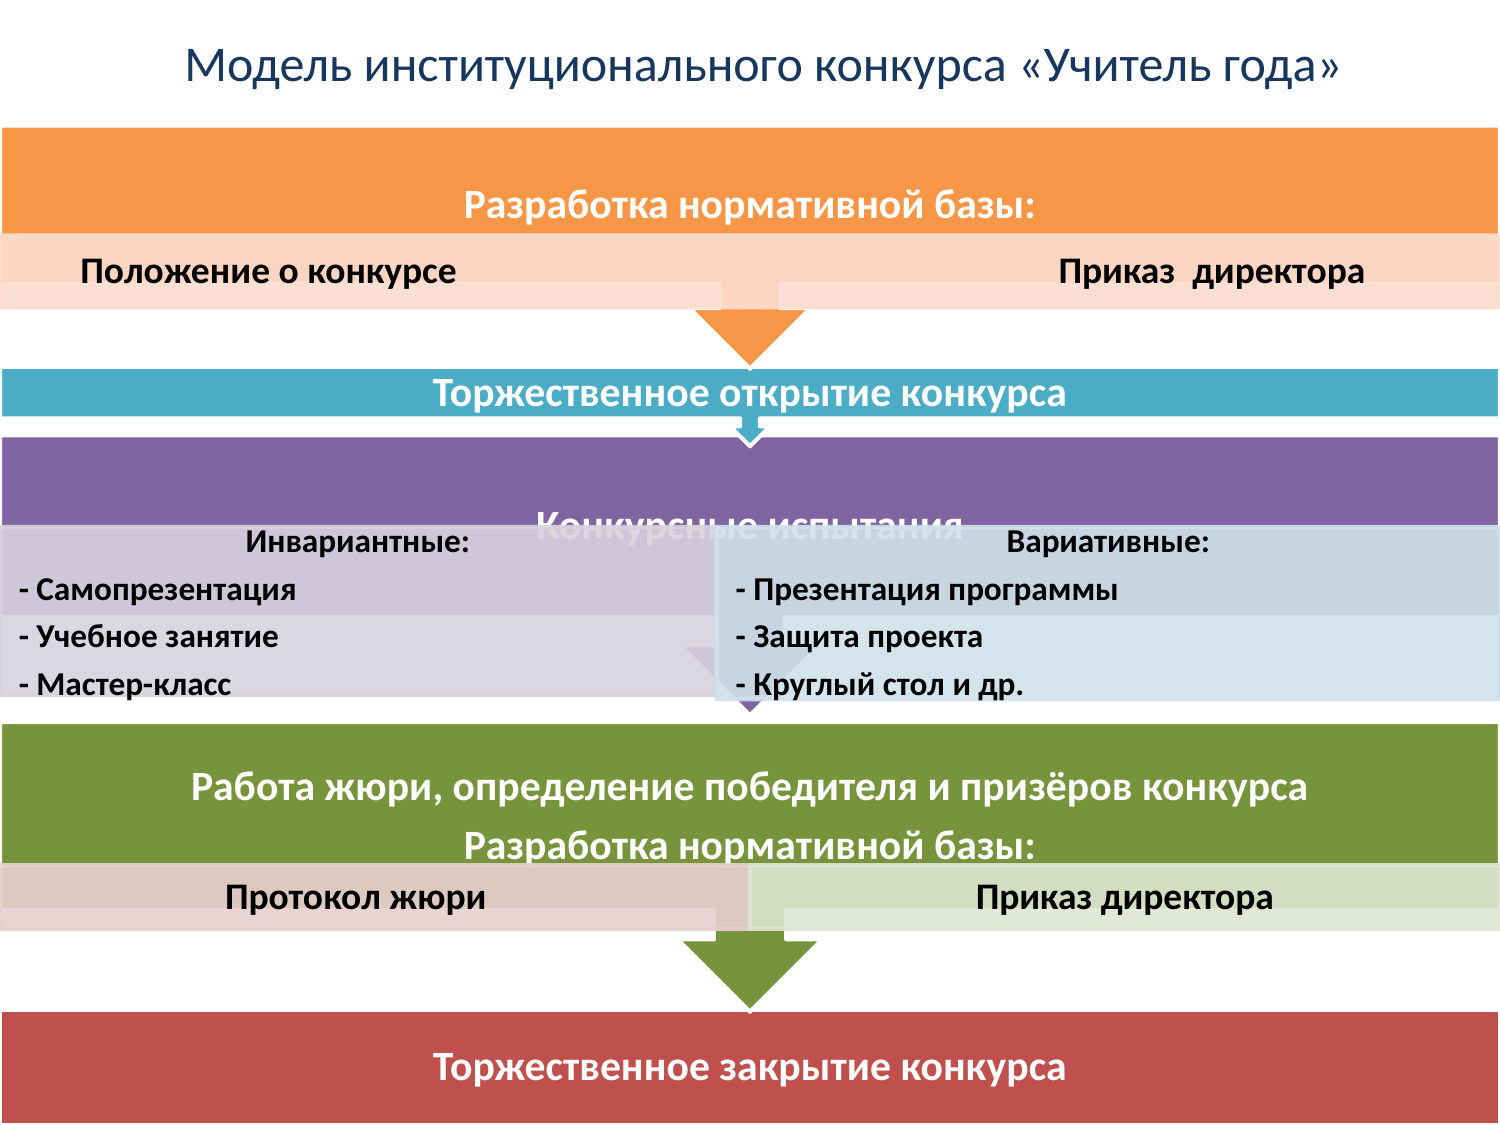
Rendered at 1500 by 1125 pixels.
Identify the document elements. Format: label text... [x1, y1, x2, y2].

title Модель институционального конкурса «Учитель года» [88, 3, 1439, 120]
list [0, 125, 1500, 1125]
